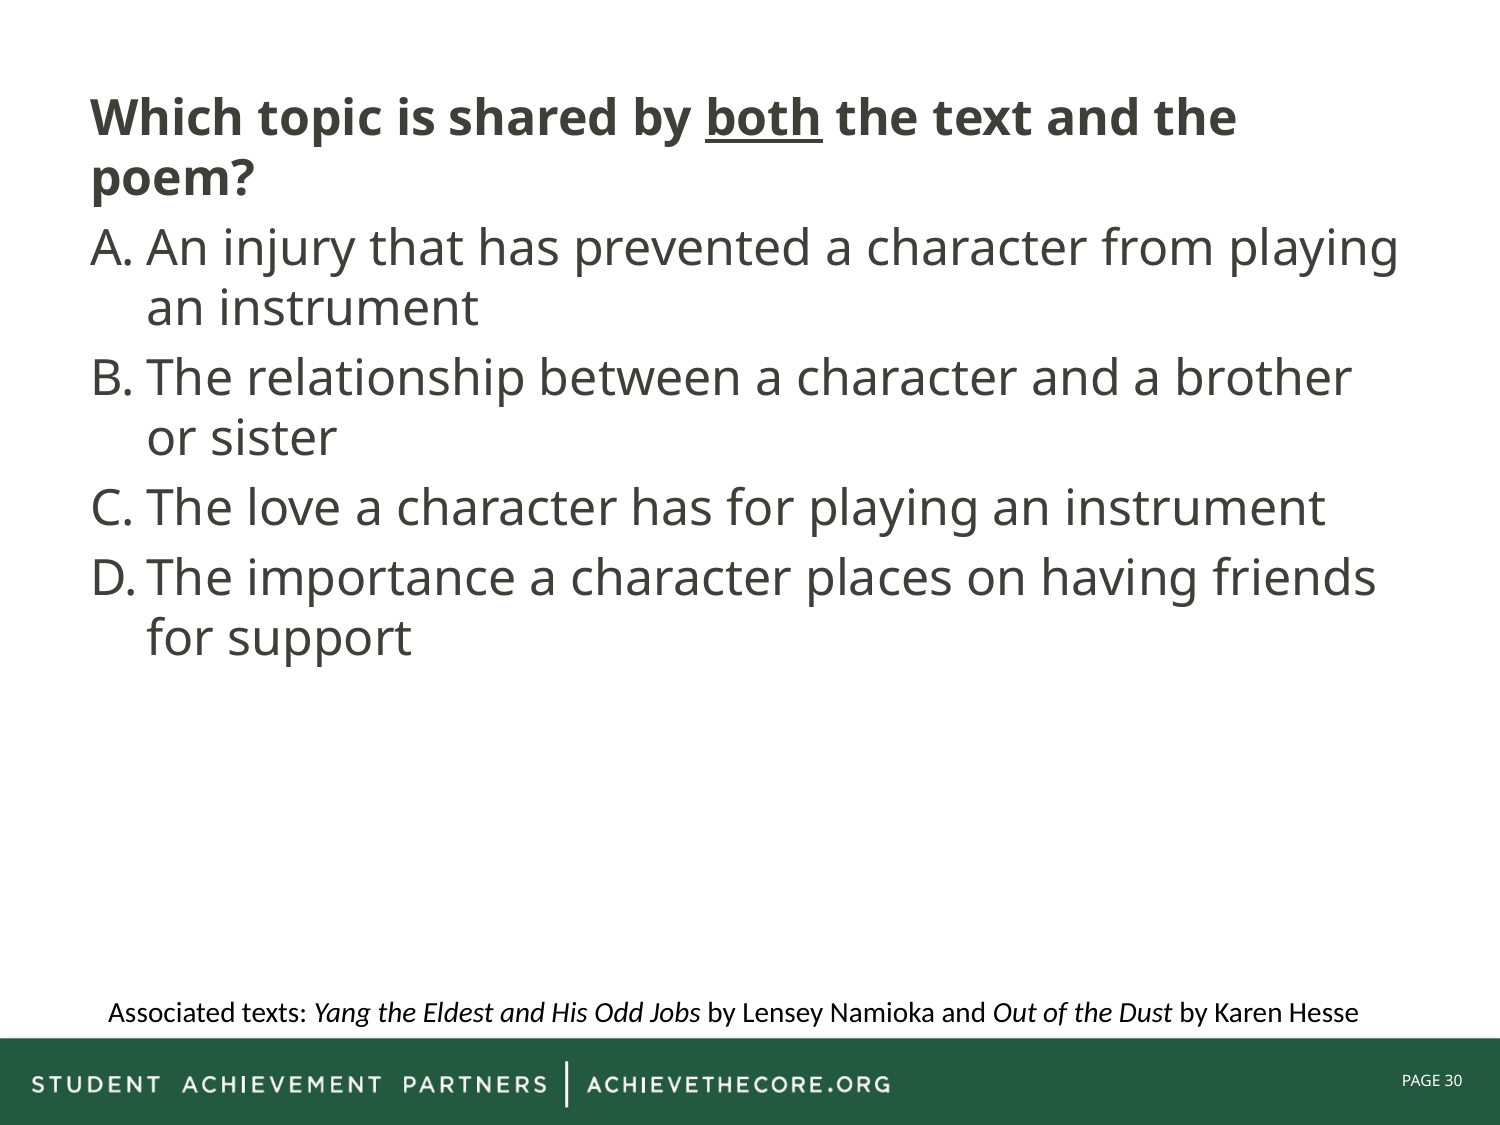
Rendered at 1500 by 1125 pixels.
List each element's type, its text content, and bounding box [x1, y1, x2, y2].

list Which topic is shared by both the text and the poem? An injury that has prevented a character from playing an instrument The relationship between a character and a brother or sister The love a character has for playing an instrument The importance a character places on having friends for support [75, 77, 1425, 895]
text_box Associated texts: Yang the Eldest and His Odd Jobs by Lensey Namioka and Out of the Dust by Karen Hesse [74, 986, 1393, 1036]
